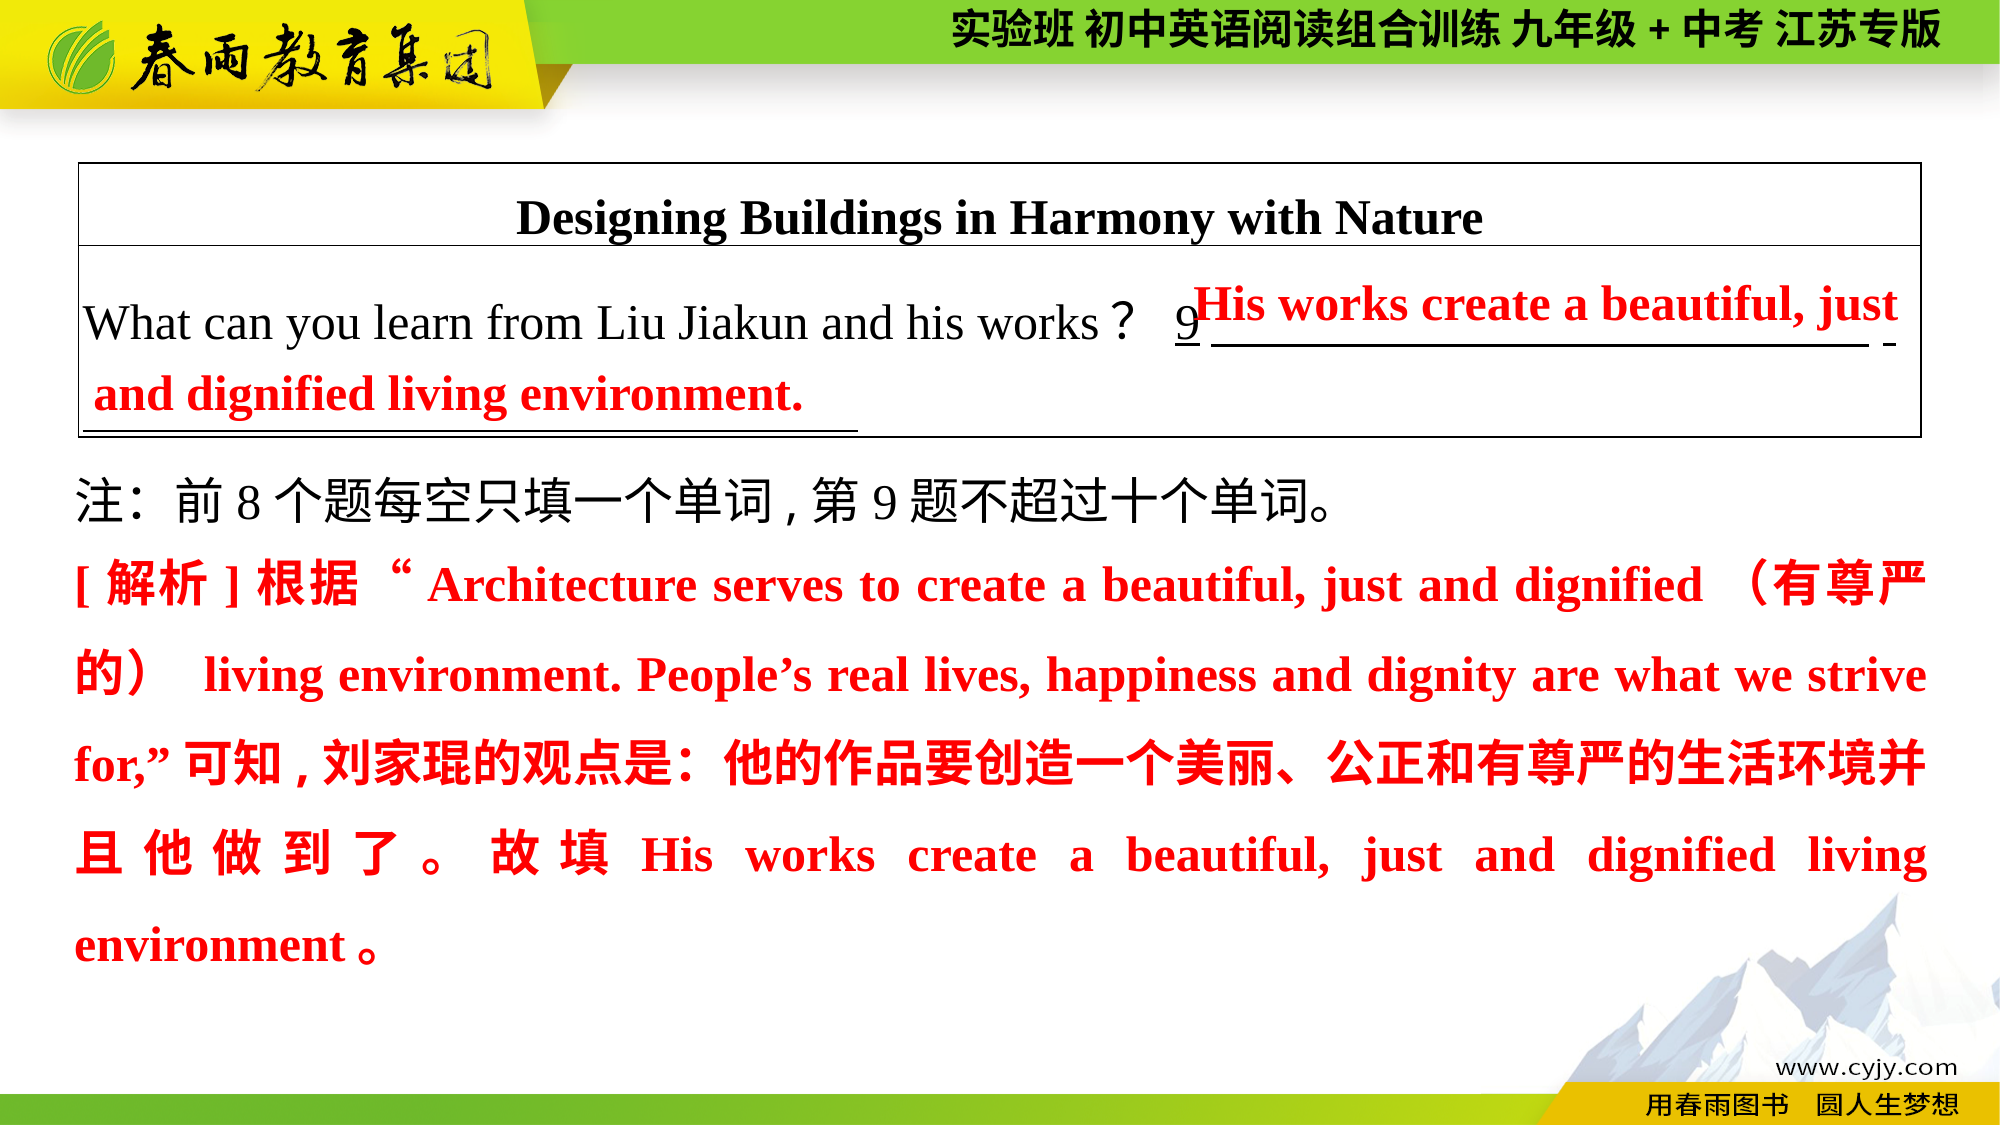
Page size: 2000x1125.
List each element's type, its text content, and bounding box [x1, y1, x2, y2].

text_box His works create a beautiful, just and dignified living environment. [78, 233, 1922, 429]
table_header Designing Buildings in Harmony with Nature [79, 164, 1920, 233]
list 注：前8个题每空只填一个单词,第9题不超过十个单词。 [59, 431, 1944, 514]
picture [0, 0, 2000, 1125]
text_box [解析]根据“Architecture serves to create a beautiful, just and dignified（有尊严的） living environment. People’s real lives, happiness and dignity are what we strive for,”可知,刘家琨的观点是：他的作品要创造一个美丽、公正和有尊严的生活环境并且他做到了。故填His works create a beautiful, just and dignified living environment。 [59, 514, 1944, 980]
